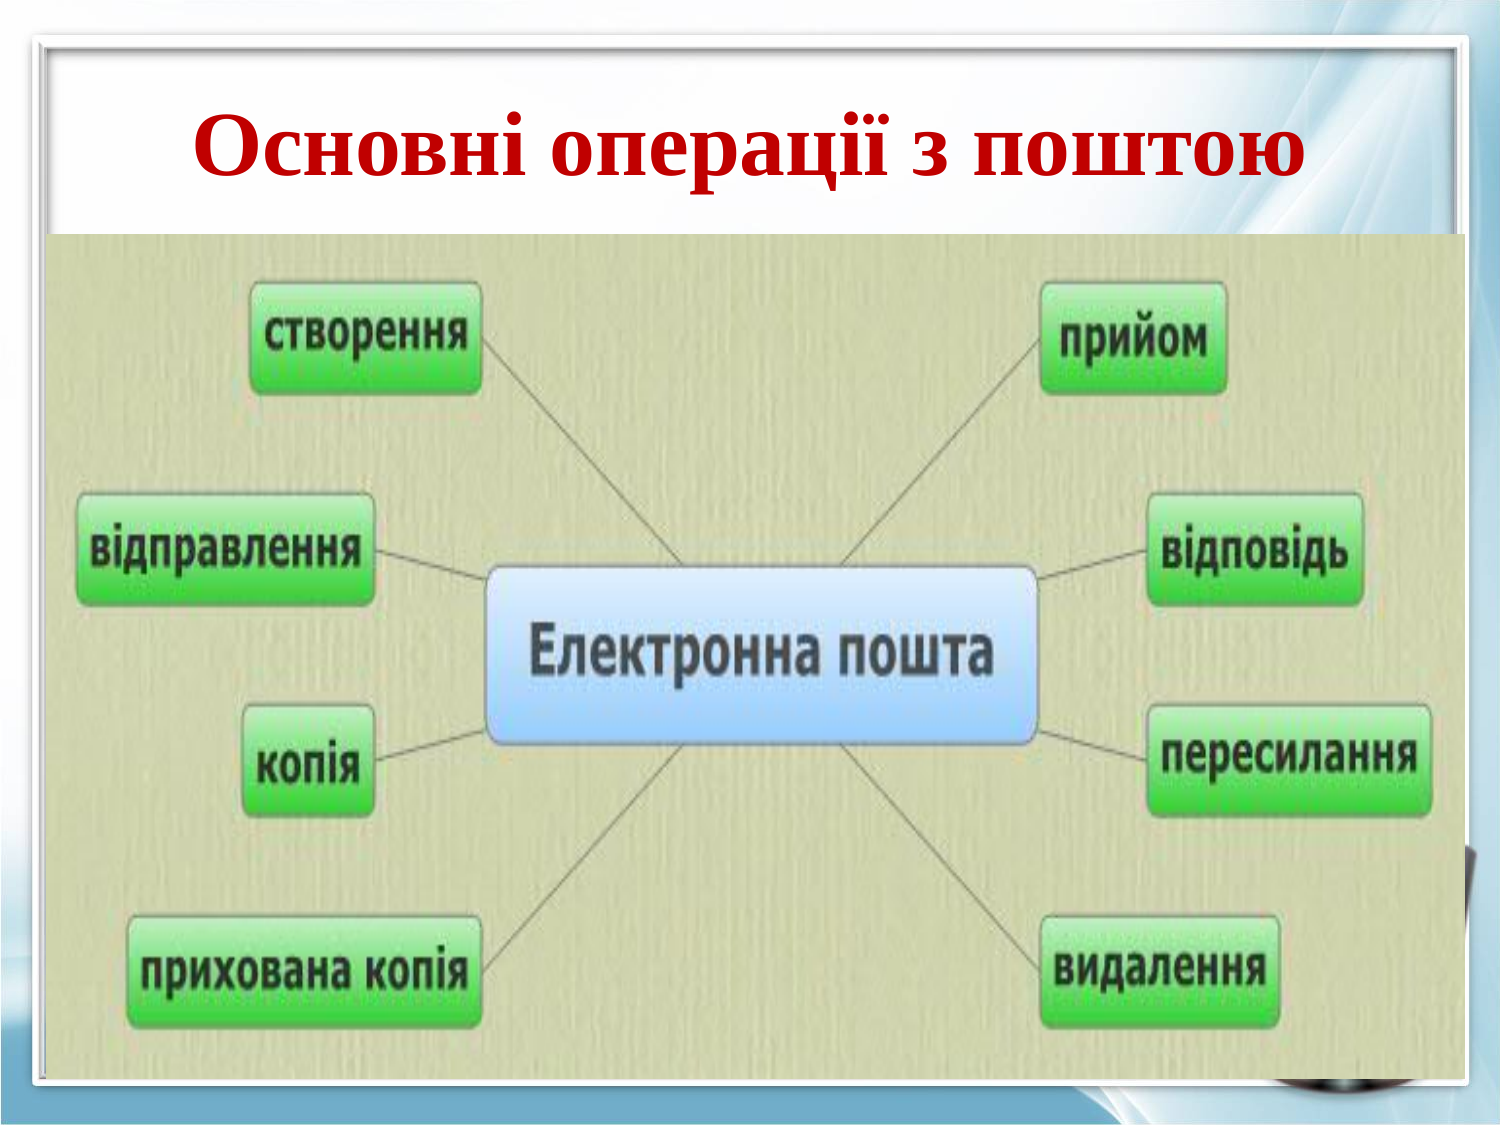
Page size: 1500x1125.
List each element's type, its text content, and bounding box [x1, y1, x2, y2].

picture [0, 0, 1500, 1125]
title Основні операції з поштою [74, 44, 1426, 232]
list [46, 234, 1466, 1079]
